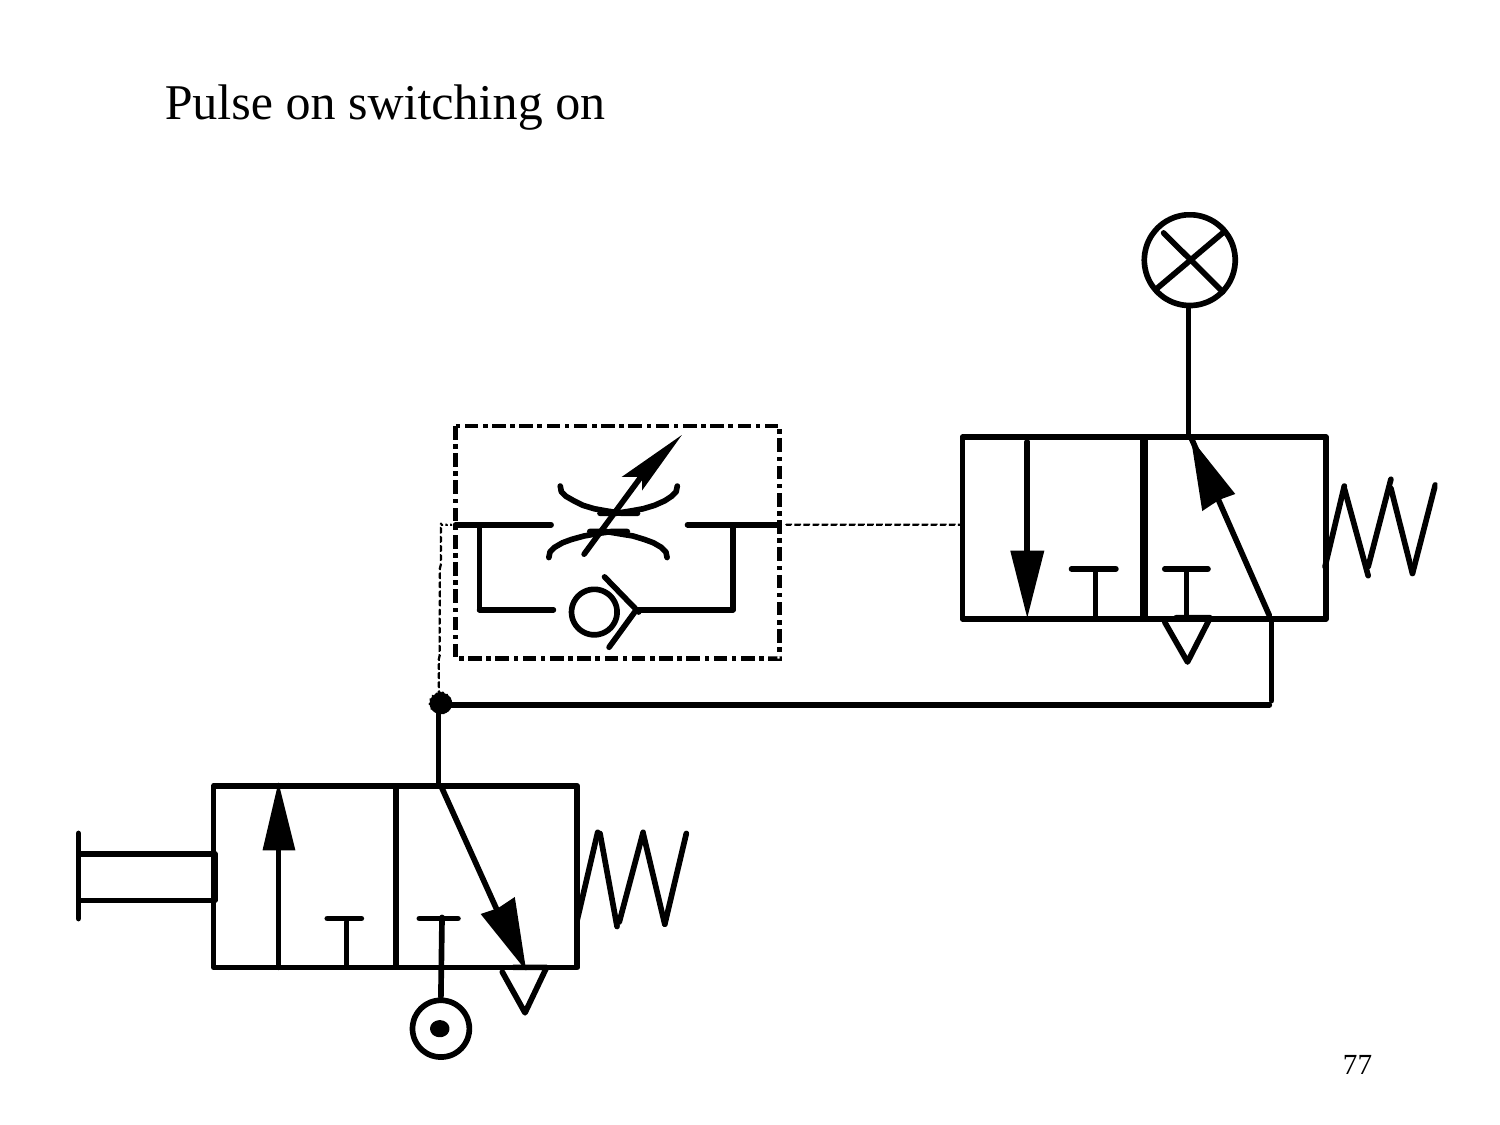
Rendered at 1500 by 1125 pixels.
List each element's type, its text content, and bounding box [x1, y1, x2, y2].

slide_number 77 [1074, 1068, 1388, 1101]
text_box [74, 212, 1438, 1060]
text_box Pulse on switching on [149, 62, 838, 138]
